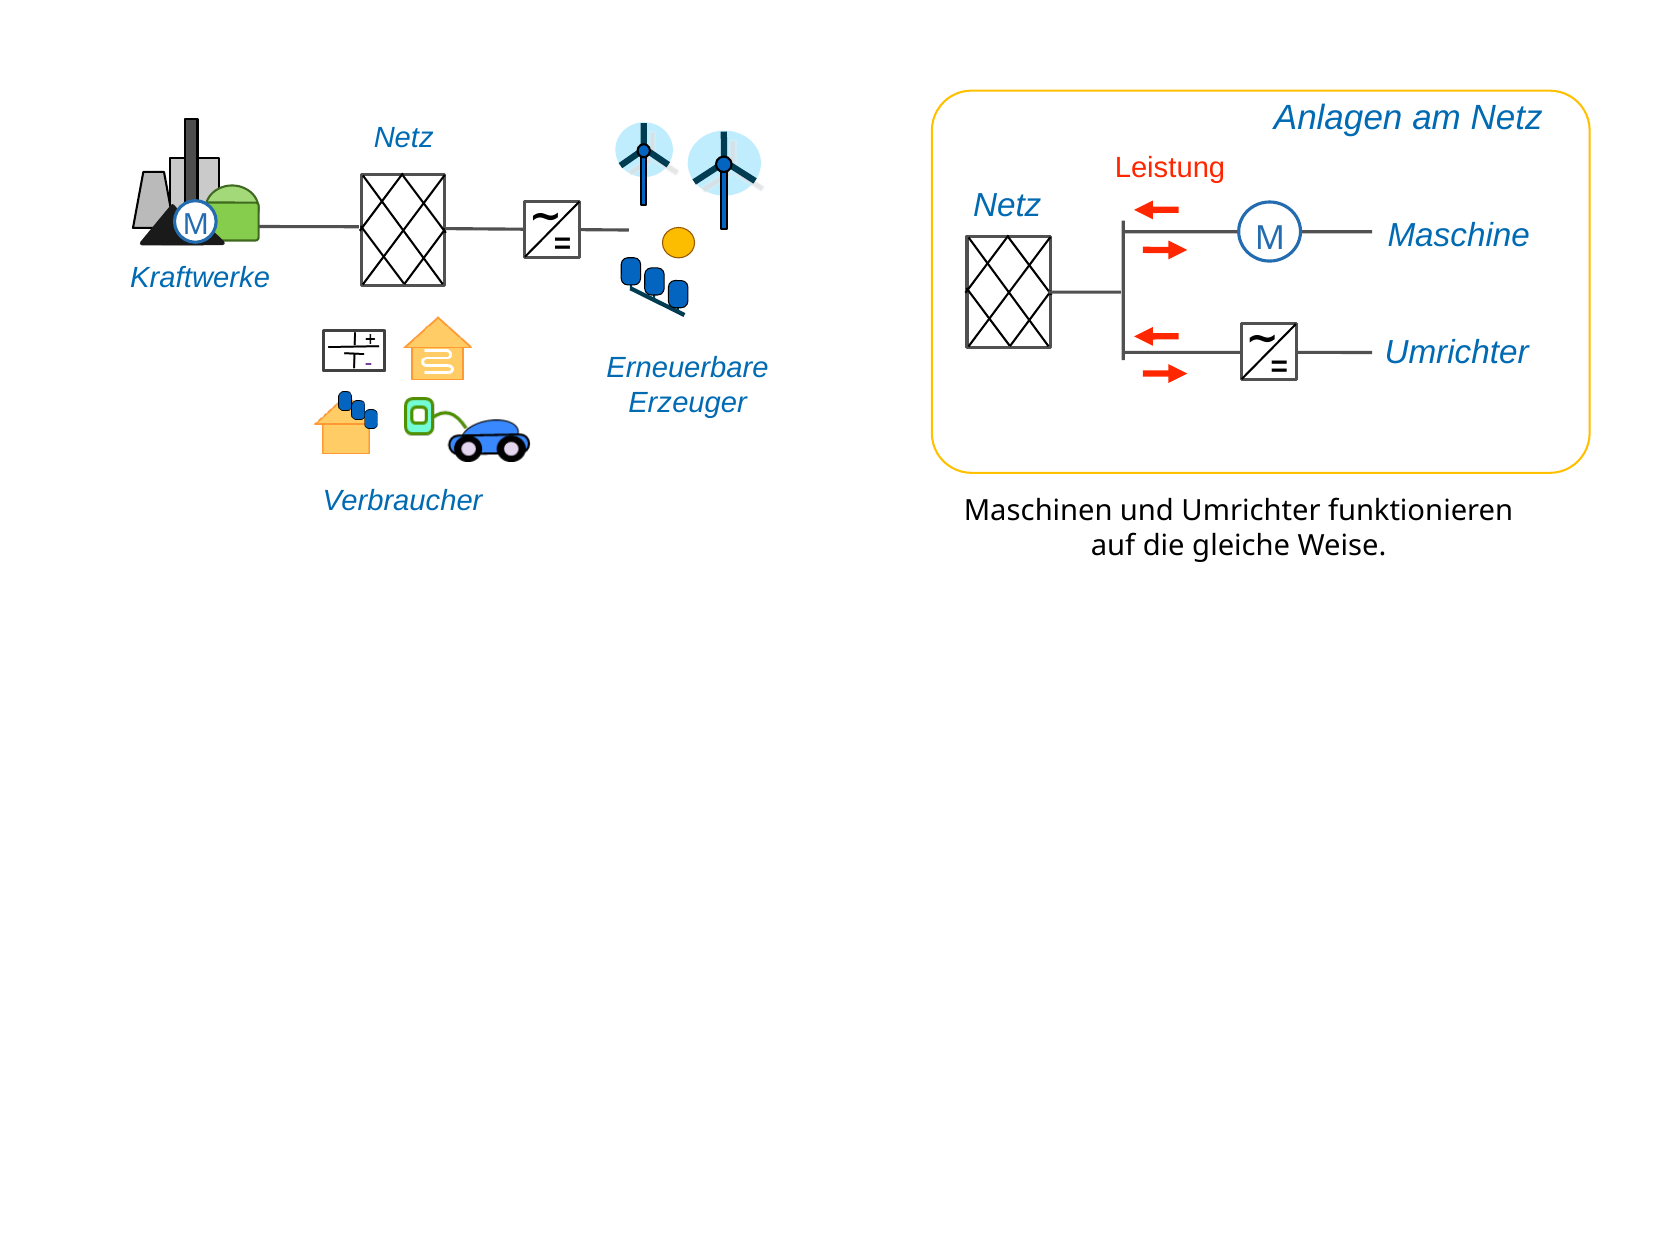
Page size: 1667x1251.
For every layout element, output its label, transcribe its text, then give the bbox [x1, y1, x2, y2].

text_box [615, 122, 674, 206]
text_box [965, 235, 1052, 348]
text_box [931, 90, 1590, 473]
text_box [1238, 200, 1301, 262]
picture [313, 391, 378, 455]
text_box Netz [336, 107, 472, 163]
text_box Maschinen und Umrichter funktionieren auf die gleiche Weise. [948, 483, 1529, 569]
picture [404, 397, 531, 462]
picture [321, 316, 388, 386]
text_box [1236, 302, 1297, 392]
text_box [167, 190, 219, 245]
text_box Erneuerbare Erzeuger [589, 338, 786, 429]
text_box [620, 227, 695, 316]
picture [403, 316, 472, 381]
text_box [132, 118, 259, 244]
text_box Verbraucher [304, 470, 501, 526]
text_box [359, 173, 447, 286]
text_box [519, 179, 580, 270]
text_box Kraftwerke [118, 248, 283, 304]
text_box Anlagen am Netz [1226, 84, 1590, 123]
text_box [687, 130, 762, 230]
